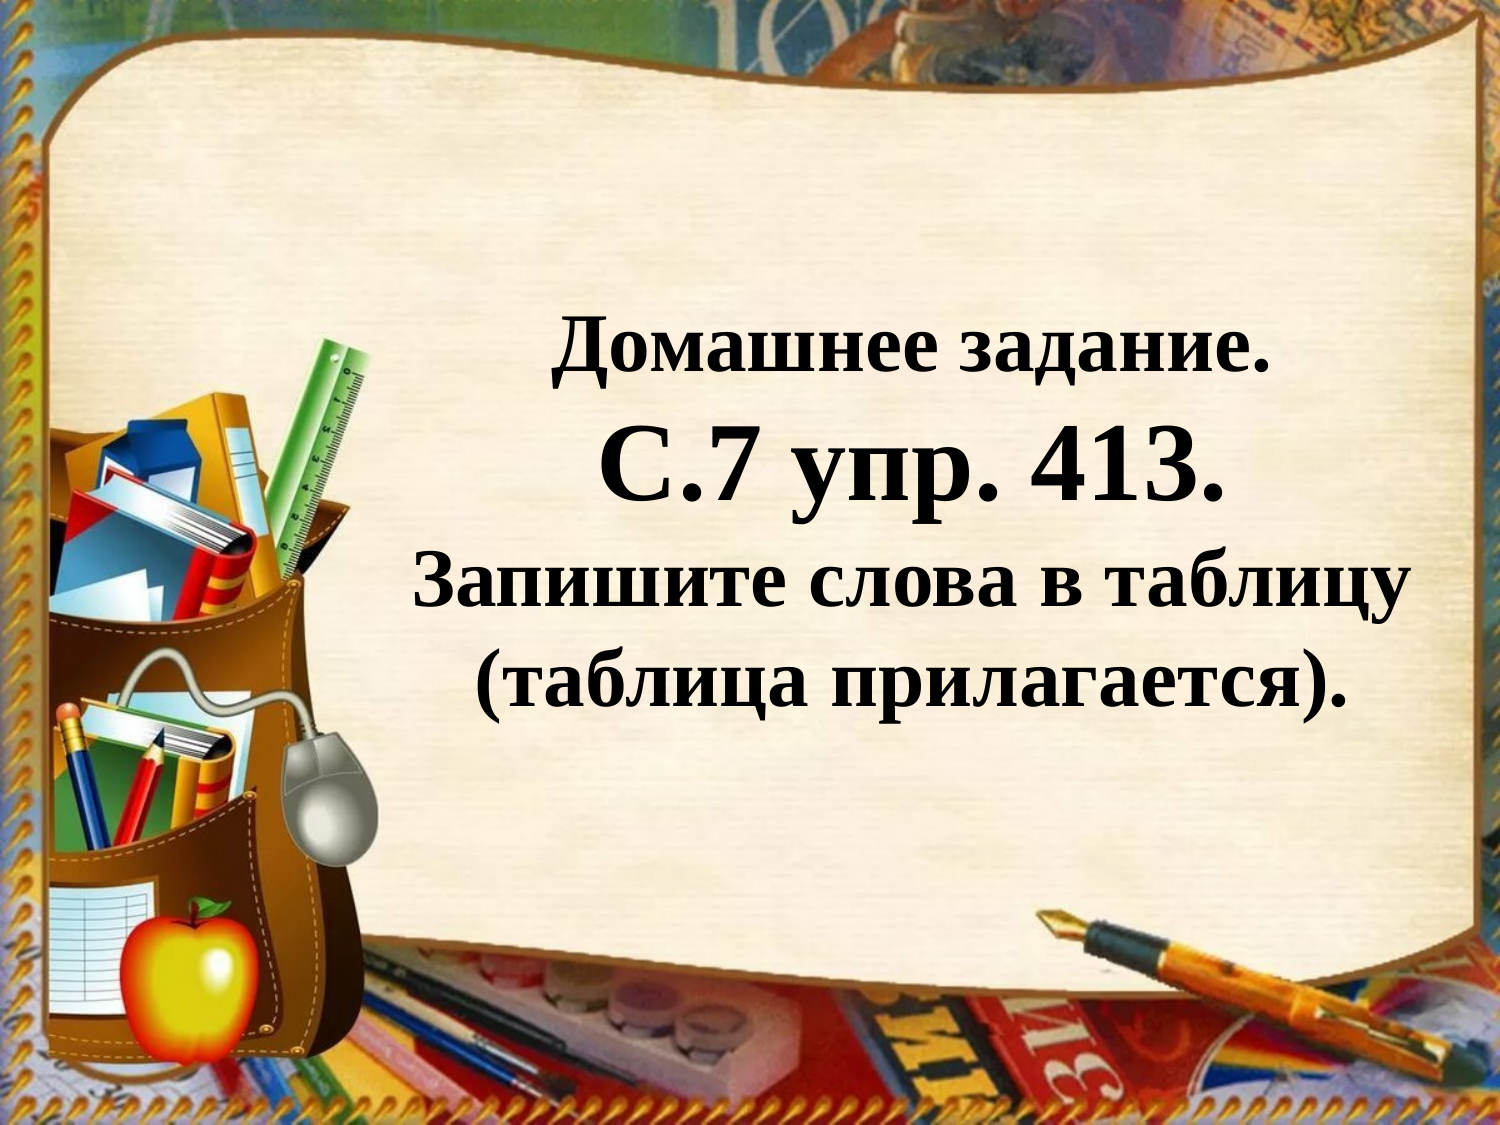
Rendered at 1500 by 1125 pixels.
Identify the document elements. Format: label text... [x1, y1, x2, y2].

picture [0, 0, 1500, 1125]
title Домашнее задание. С.7 упр. 413. Запишите слова в таблицу (таблица прилагается). [371, 385, 1453, 627]
